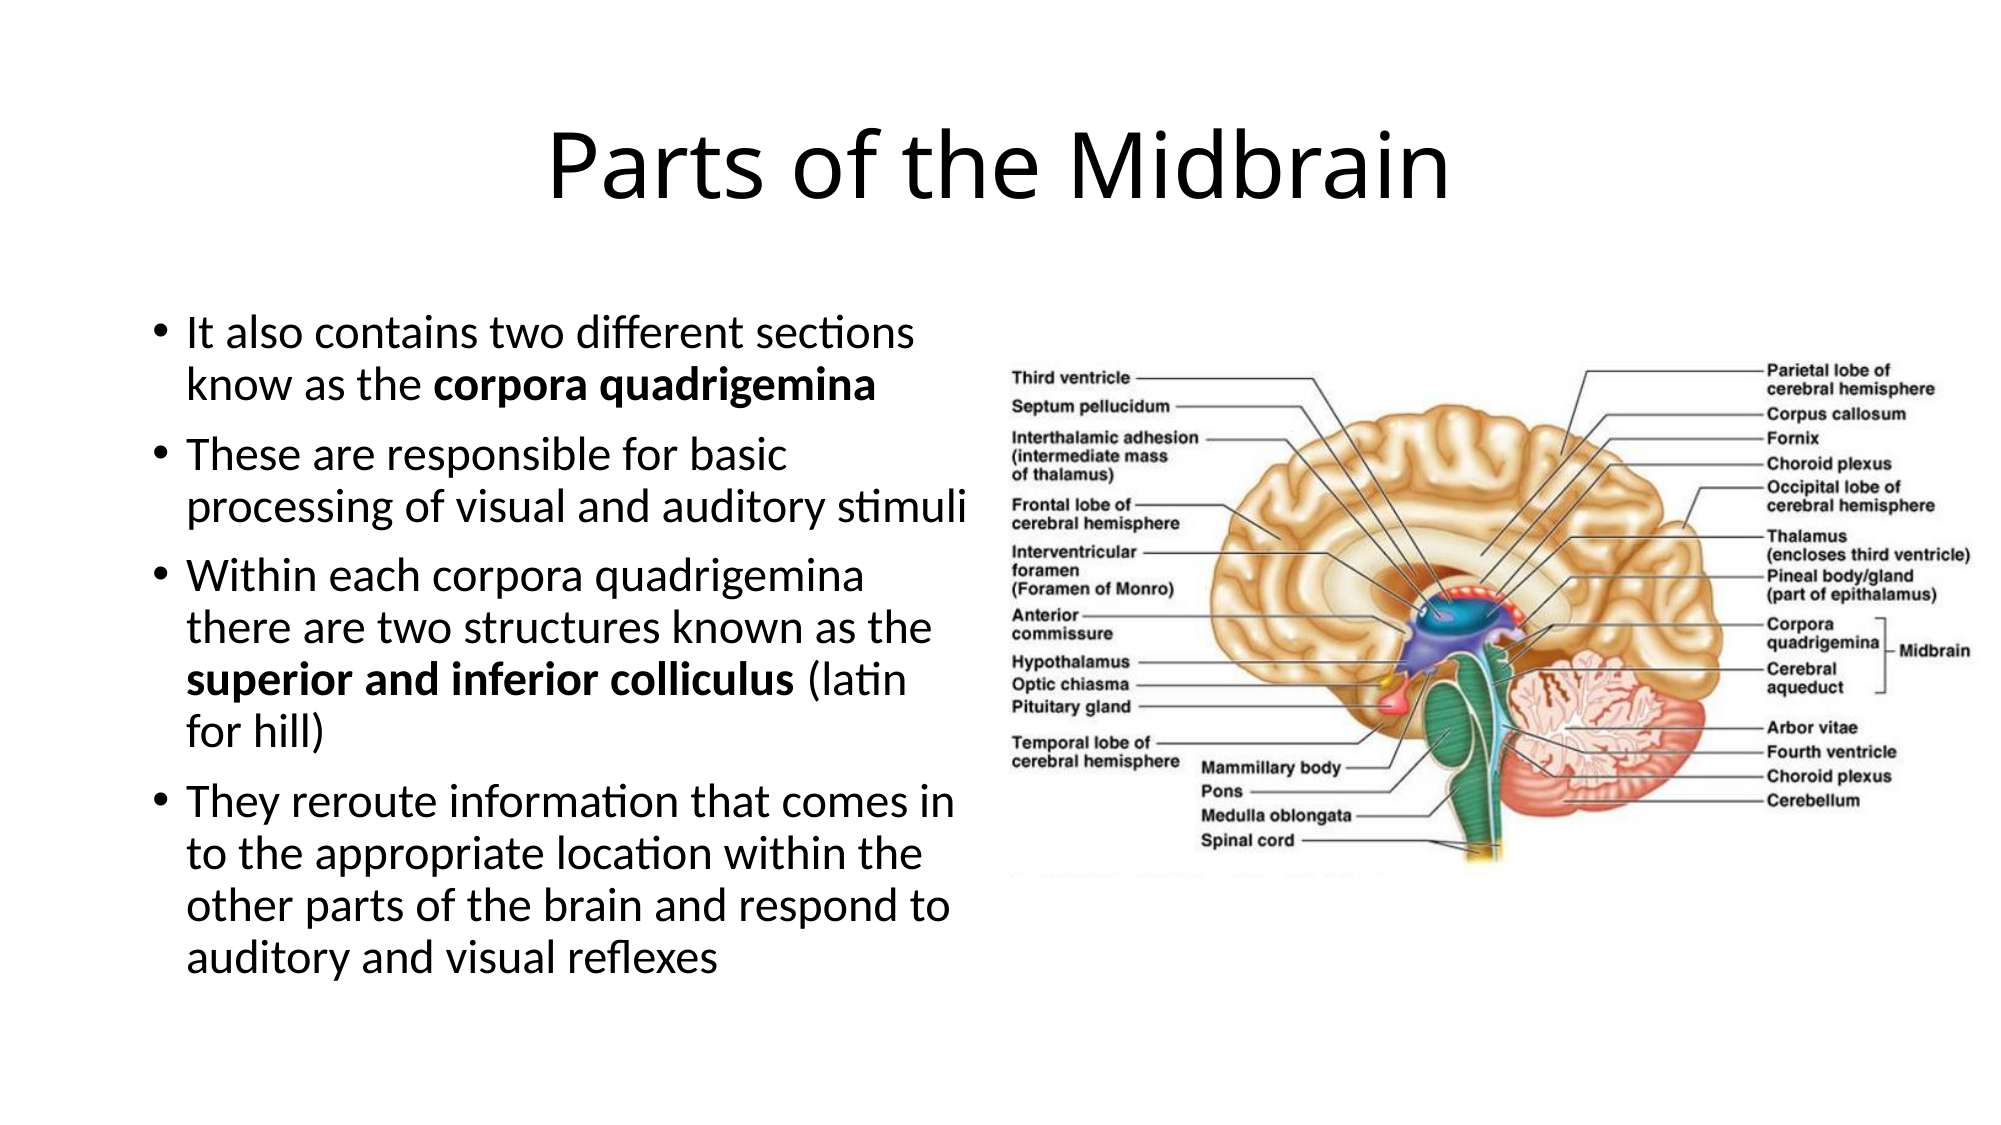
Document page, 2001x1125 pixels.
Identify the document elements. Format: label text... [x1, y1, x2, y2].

list It also contains two different sections know as the corpora quadrigemina These are responsible for basic processing of visual and auditory stimuli Within each corpora quadrigemina there are two structures known as the superior and inferior colliculus (latin for hill) They reroute information that comes in to the appropriate location within the other parts of the brain and respond to auditory and visual reflexes [137, 299, 988, 1066]
picture [999, 351, 1983, 879]
title Parts of the Midbrain [137, 59, 1863, 278]
